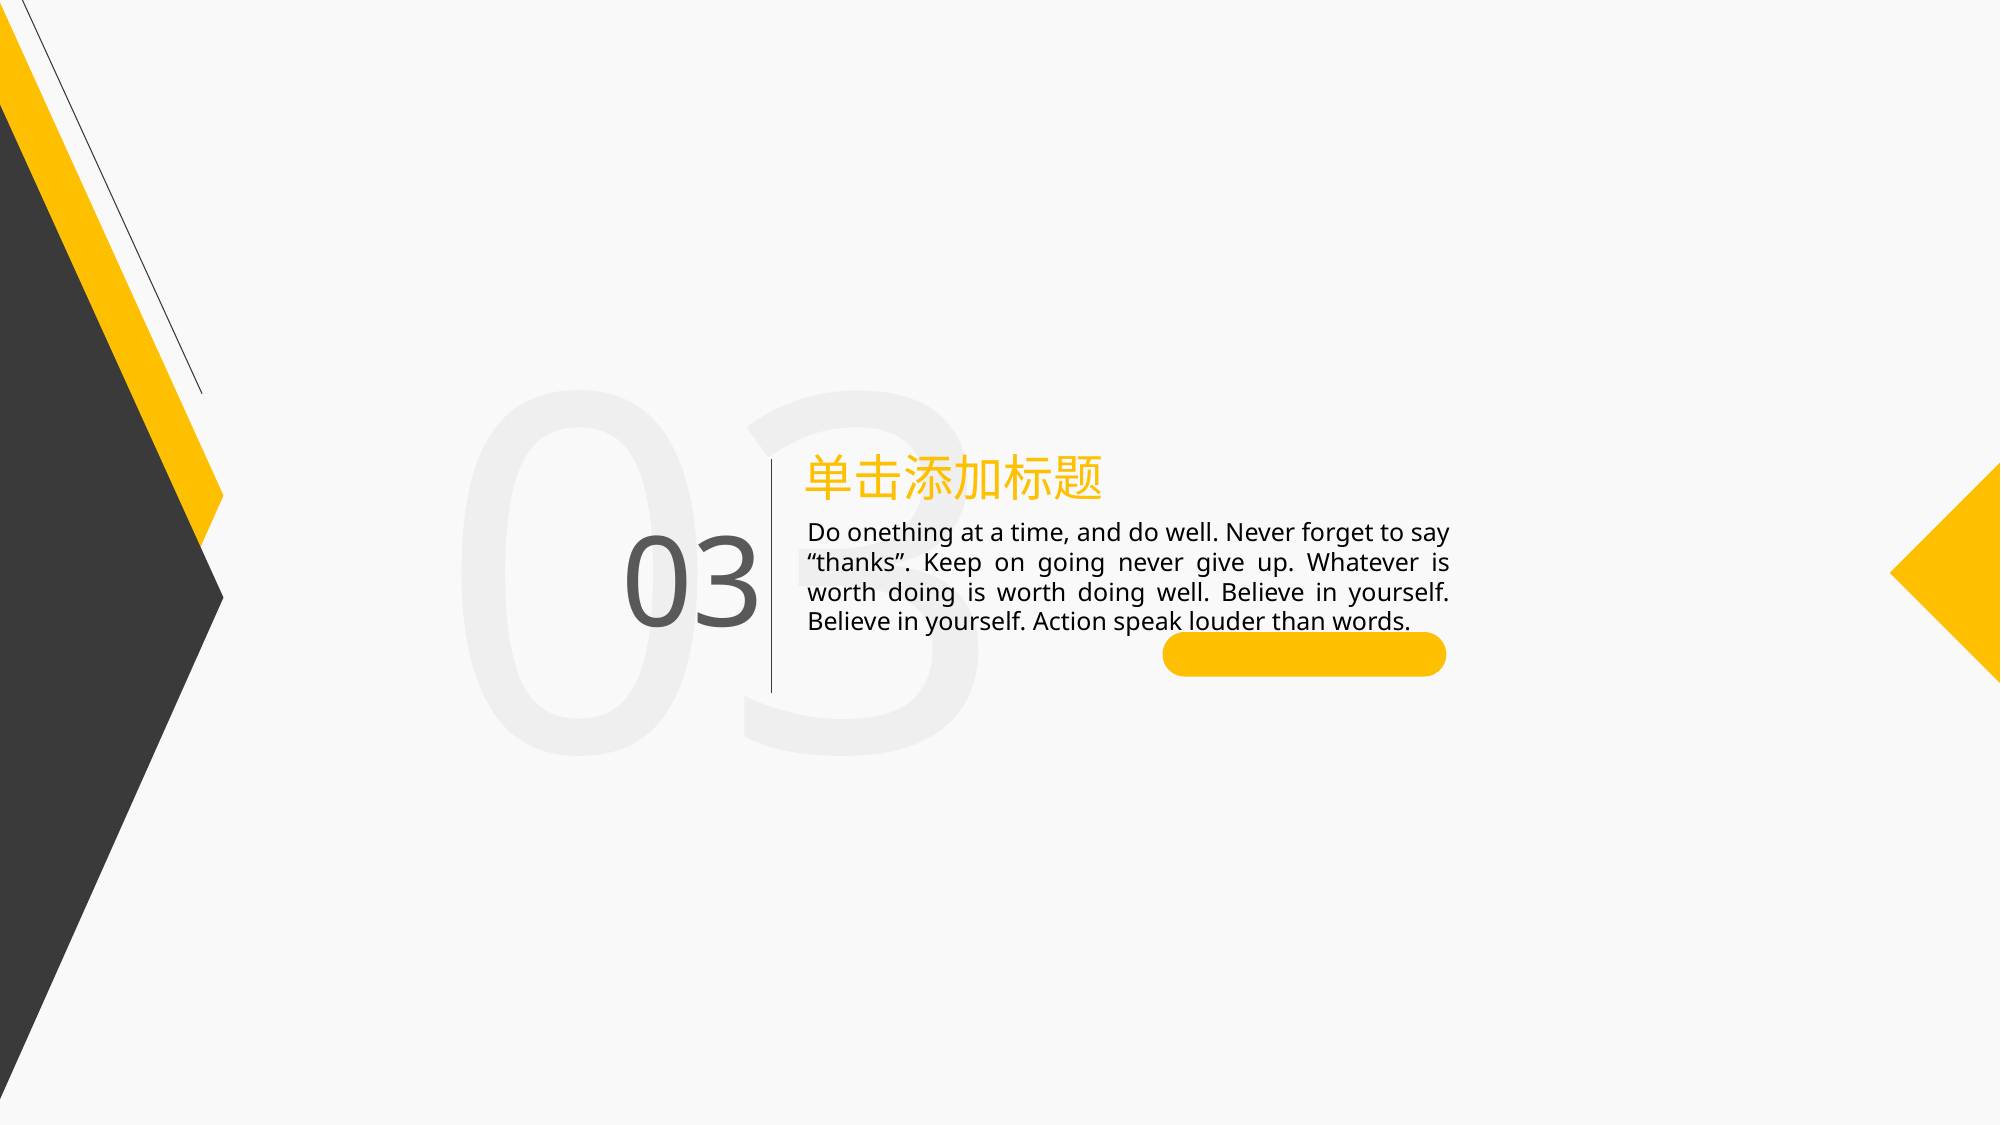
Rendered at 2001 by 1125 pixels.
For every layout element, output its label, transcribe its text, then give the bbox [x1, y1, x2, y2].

text_box [84, 286, 225, 547]
text_box [0, 0, 48, 104]
text_box 03 [422, 245, 1188, 859]
text_box [0, 286, 225, 1102]
text_box Do onething at a time, and do well. Never forget to say “thanks”. Keep on going never give up. Whatever is worth doing is worth doing well. Believe in yourself. Believe in yourself. Action speak louder than words. [792, 508, 1466, 644]
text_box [0, 104, 310, 286]
text_box [1888, 461, 2000, 685]
text_box [1161, 630, 1448, 678]
text_box 03 [606, 493, 771, 659]
text_box 单击添加标题 [788, 439, 1118, 515]
text_box 03 [772, 493, 779, 659]
